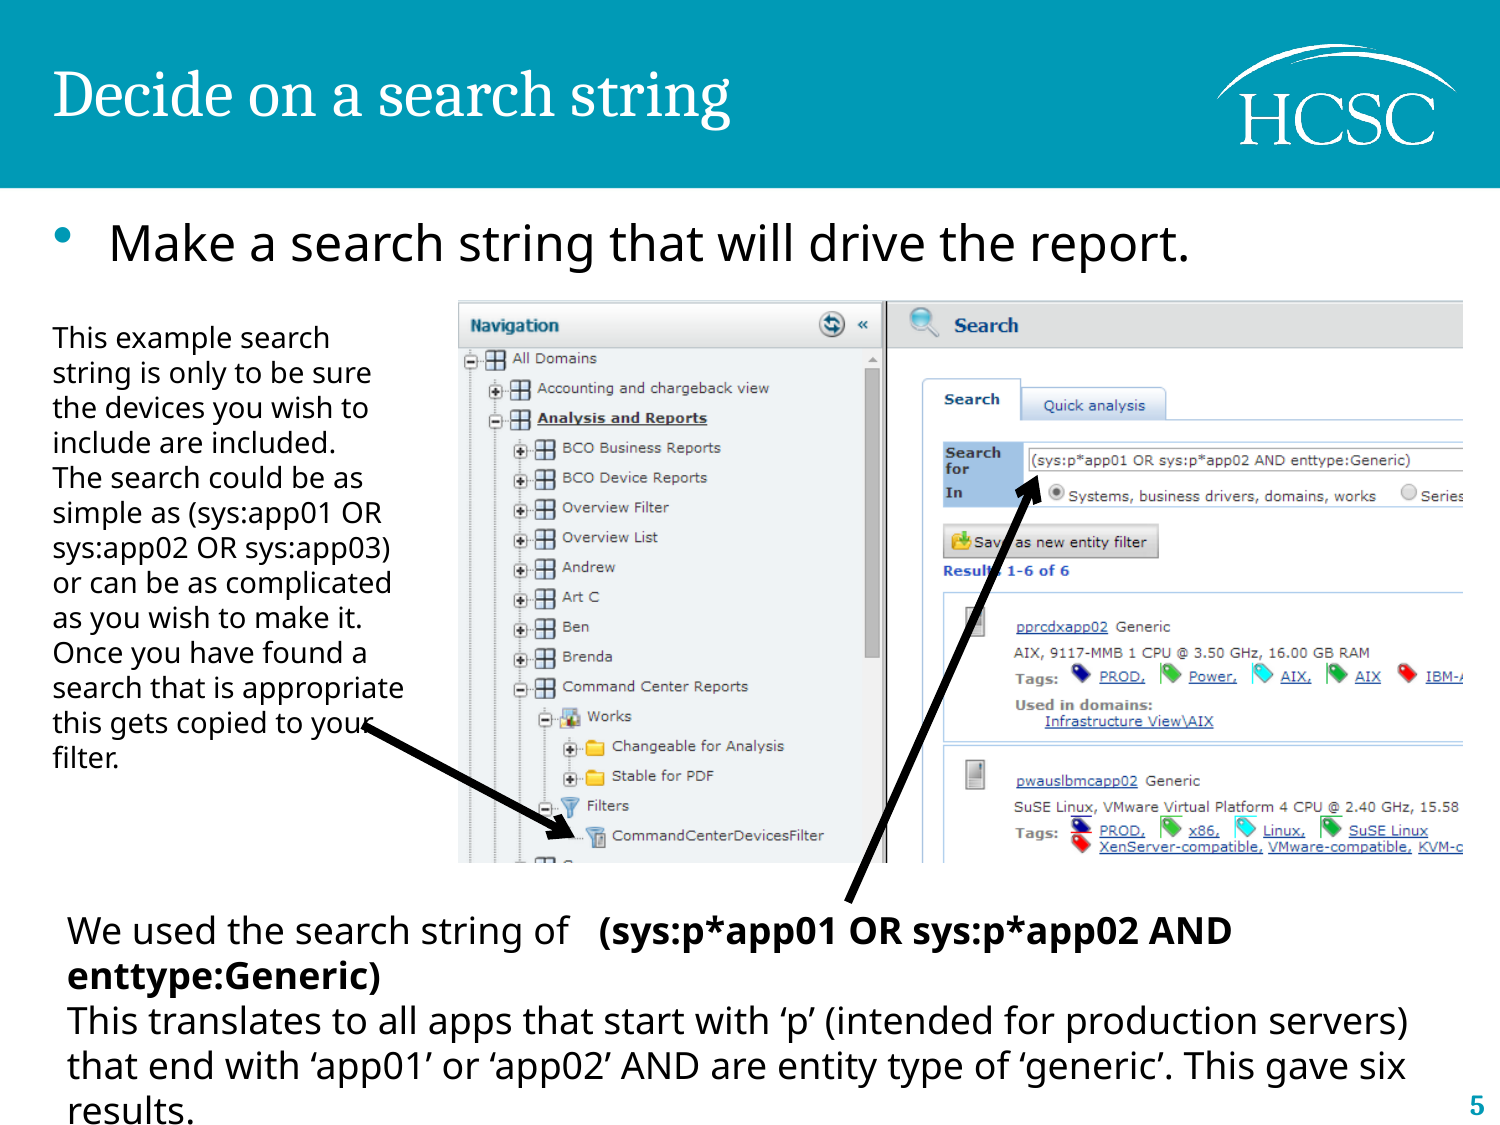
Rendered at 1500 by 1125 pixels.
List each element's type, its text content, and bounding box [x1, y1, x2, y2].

list Make a search string that will drive the report. [37, 204, 1450, 350]
picture [0, 0, 1500, 863]
text_box This example search string is only to be sure the devices you wish to include are included. The search could be as simple as (sys:app01 OR sys:app02 OR sys:app03) or can be as complicated as you wish to make it. Once you have found a search that is appropriate this gets copied to your filter. [37, 312, 425, 782]
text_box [847, 474, 1038, 903]
title Decide on a search string [37, 0, 1278, 181]
text_box We used the search string of (sys:p*app01 OR sys:p*app02 AND enttype:Generic) This translates to all apps that start with ‘p’ (intended for production servers) that end with ‘app01’ or ‘app02’ AND are entity type of ‘generic’. This gave six results. [52, 899, 1478, 1125]
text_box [362, 724, 576, 838]
